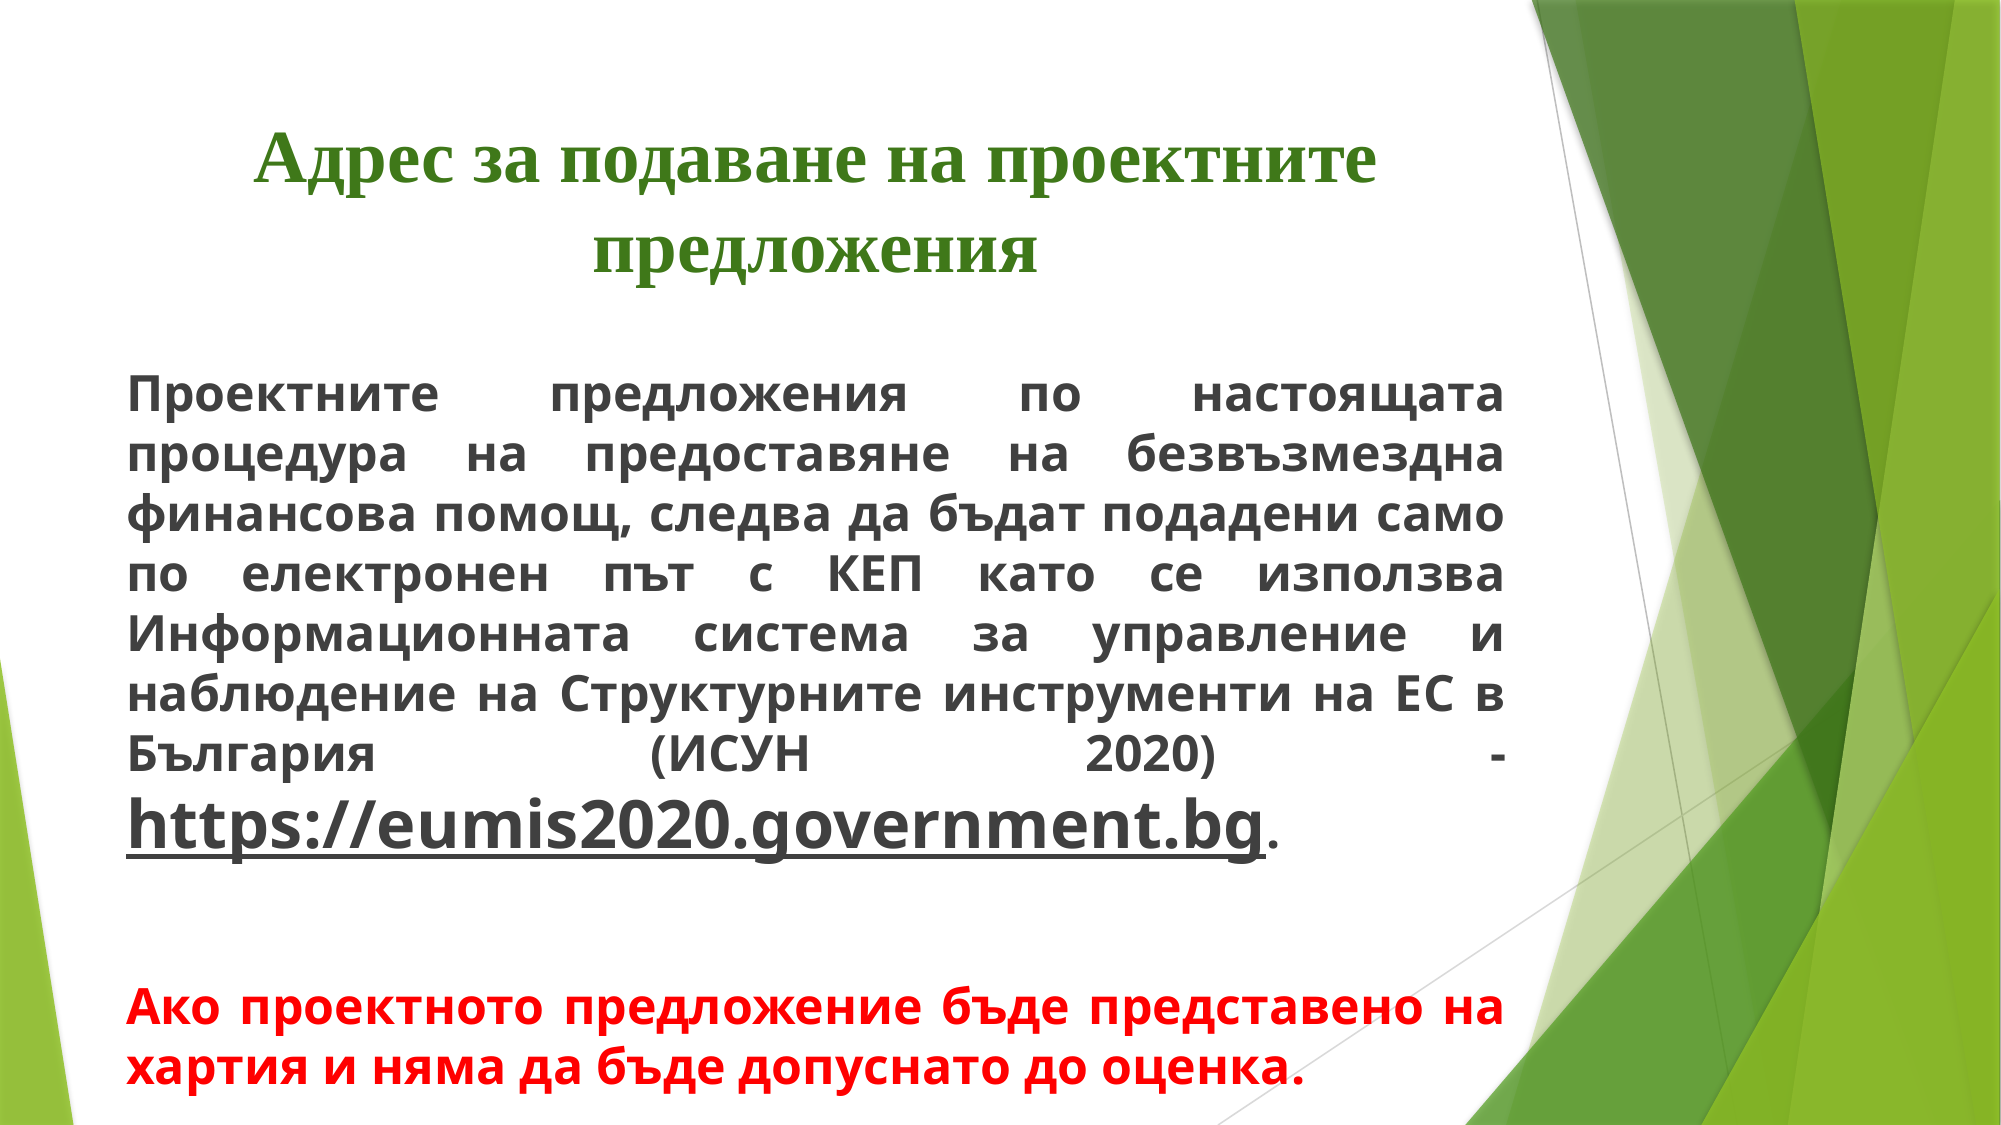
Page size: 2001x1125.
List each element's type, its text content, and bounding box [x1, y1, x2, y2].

list Проектните предложения по настоящата процедура на предоставяне на безвъзмездна финансова помощ, следва да бъдат подадени само по електронен път с КЕП като се използва Информационната система за управление и наблюдение на Структурните инструменти на ЕС в България (ИСУН 2020) - https://eumis2020.government.bg. Ако проектното предложение бъде представено на хартия и няма да бъде допуснато до оценка. [111, 354, 1522, 1093]
title Адрес за подаване на проектните предложения [111, 99, 1522, 317]
